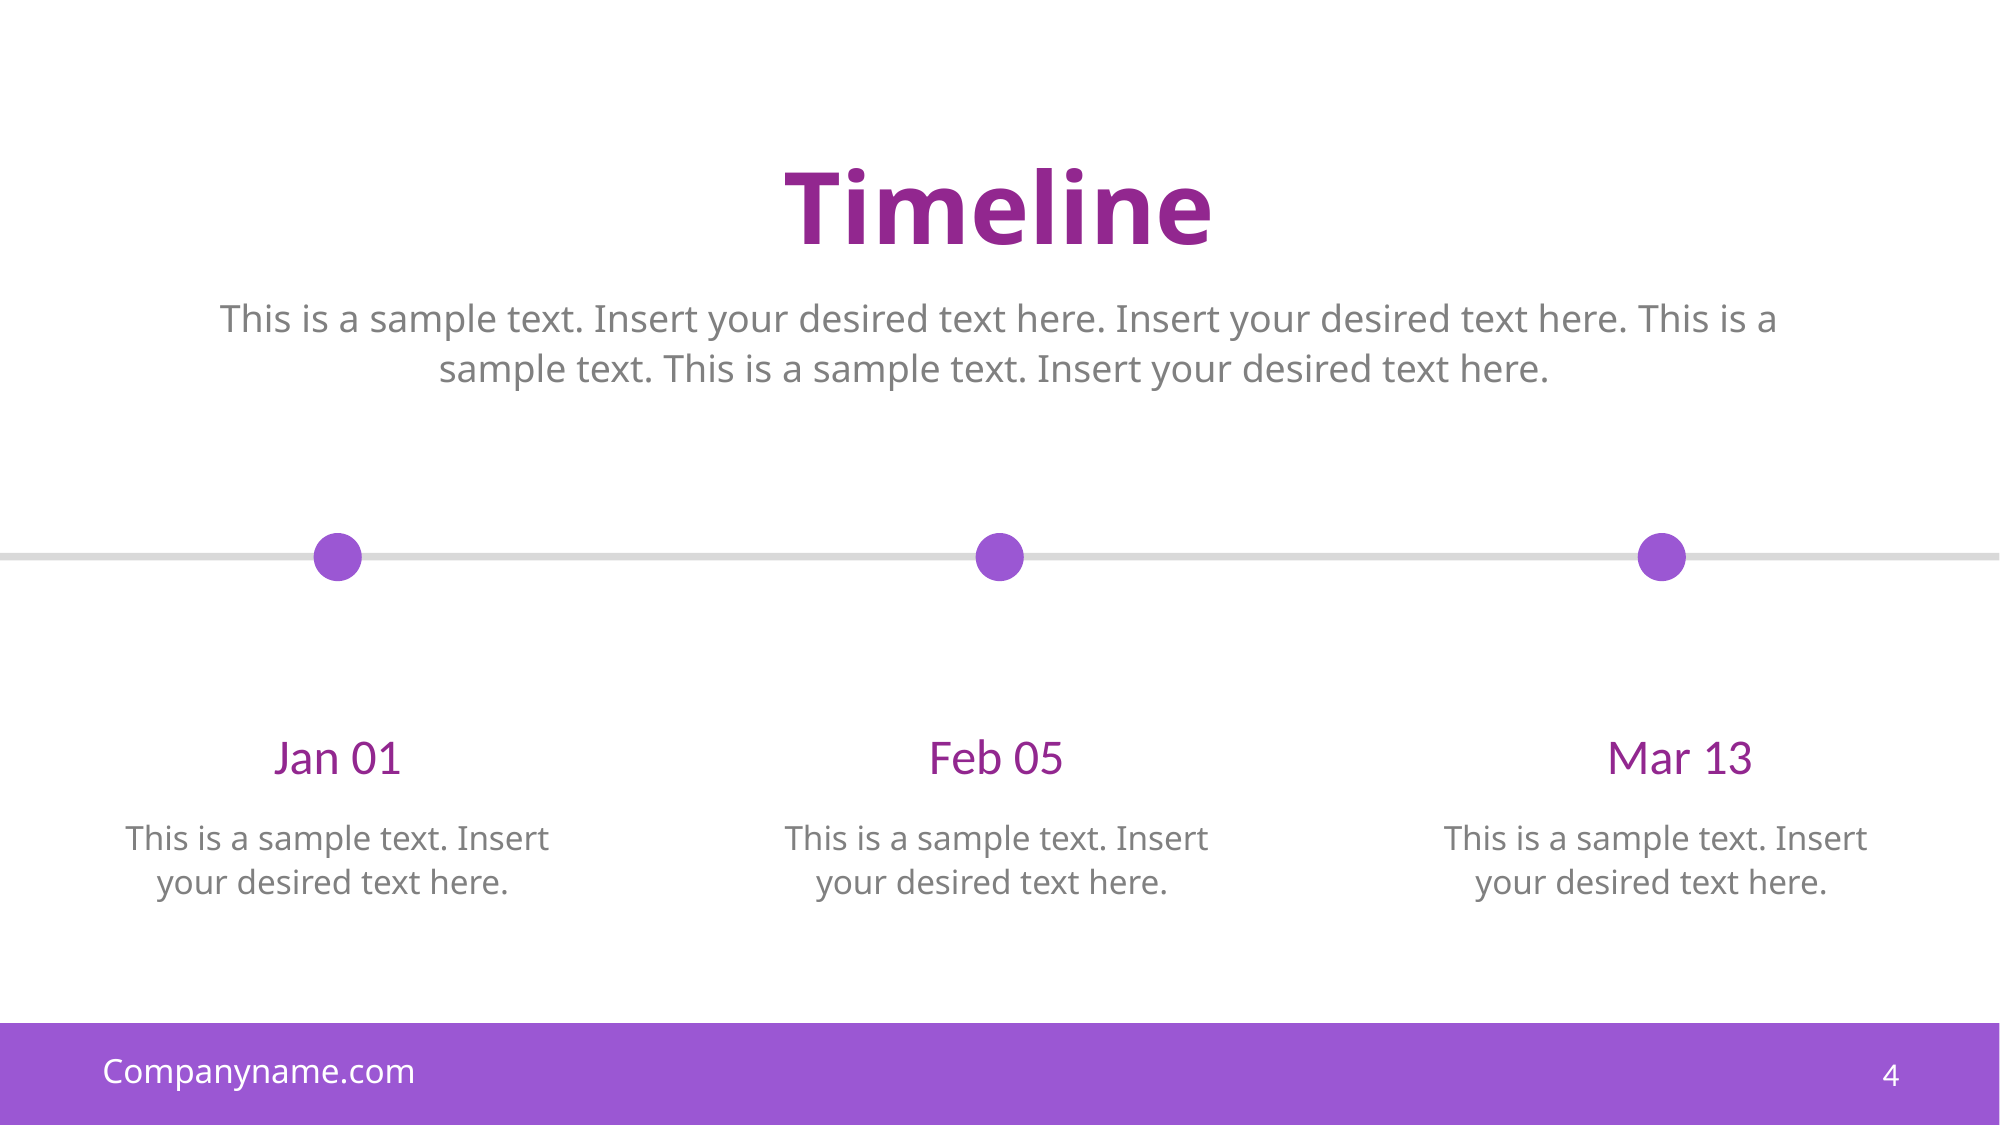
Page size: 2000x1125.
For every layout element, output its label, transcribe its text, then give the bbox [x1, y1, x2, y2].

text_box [0, 532, 2000, 582]
text_box This is a sample text. Insert your desired text here. [1412, 805, 1901, 909]
text_box Feb 05 [914, 716, 1080, 792]
text_box This is a sample text. Insert your desired text here. Insert your desired text here. This is a sample text. This is a sample text. Insert your desired text here. [188, 283, 1811, 398]
text_box This is a sample text. Insert your desired text here. [752, 805, 1241, 909]
text_box Mar 13 [1592, 716, 1768, 792]
text_box Timeline [188, 137, 1811, 272]
footer Companyname.com [102, 1042, 736, 1103]
text_box Jan 01 [258, 716, 417, 792]
text_box This is a sample text. Insert your desired text here. [93, 805, 582, 909]
slide_number 4 [1432, 1042, 1900, 1103]
